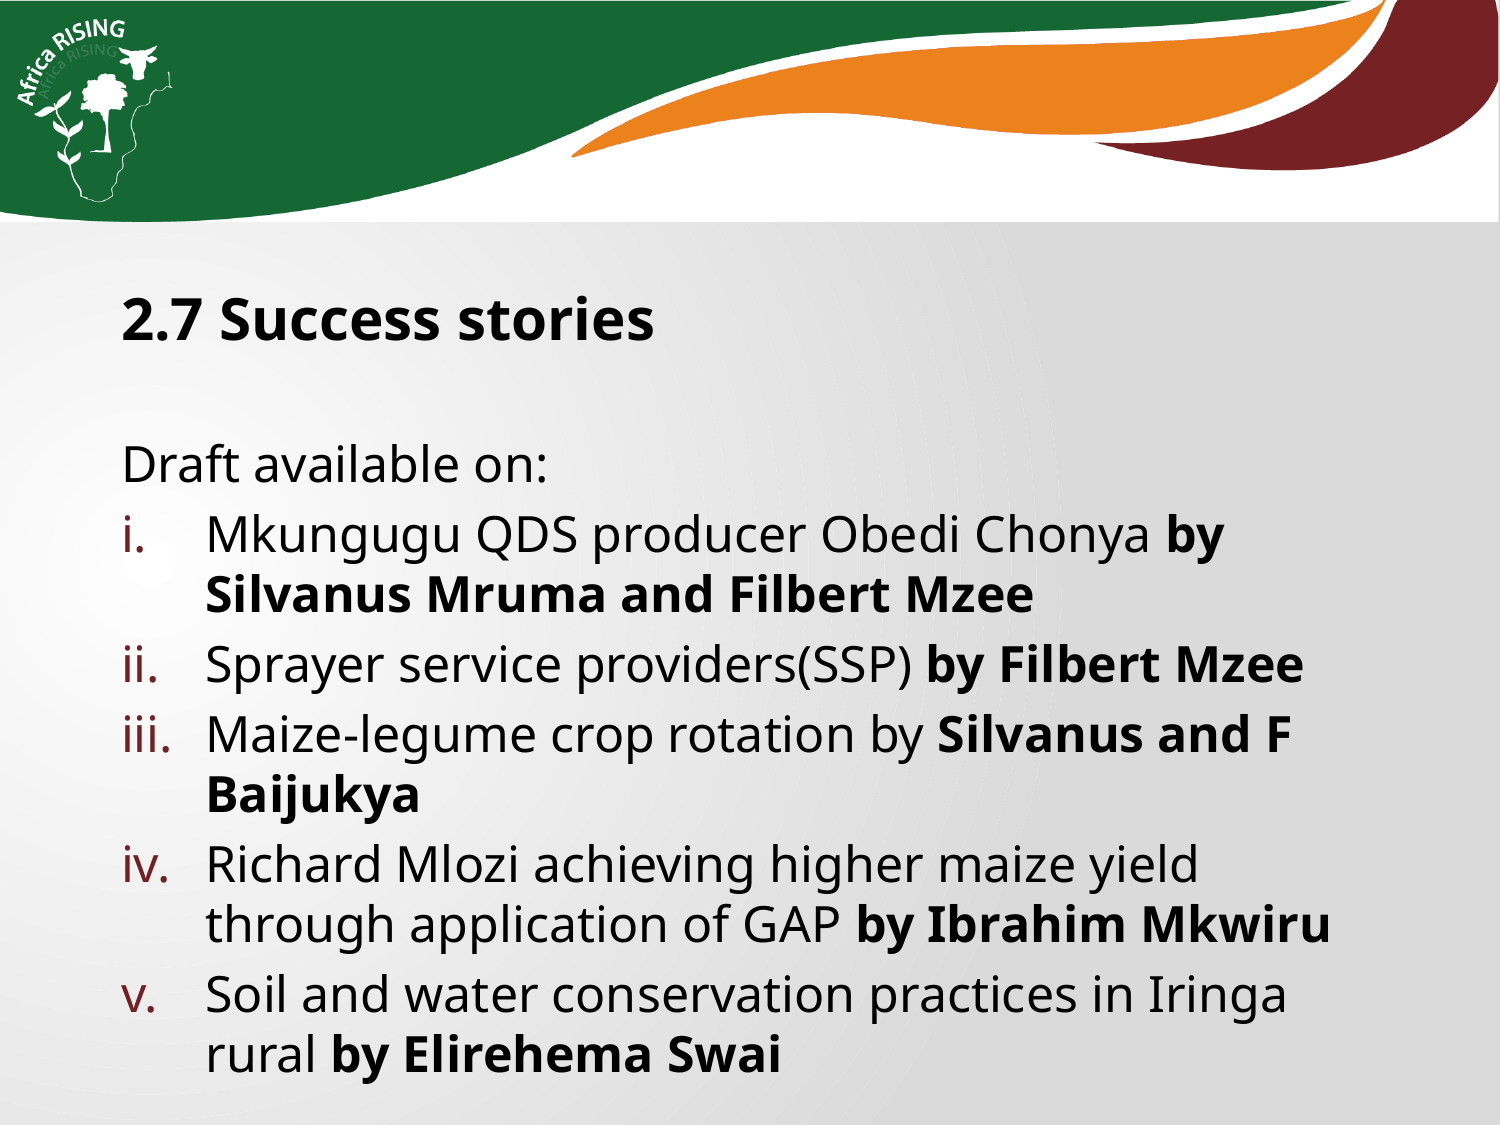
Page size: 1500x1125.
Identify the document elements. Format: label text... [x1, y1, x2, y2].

list 2.7 Success stories Draft available on: Mkungugu QDS producer Obedi Chonya by Silvanus Mruma and Filbert Mzee Sprayer service providers(SSP) by Filbert Mzee Maize-legume crop rotation by Silvanus and F Baijukya Richard Mlozi achieving higher maize yield through application of GAP by Ibrahim Mkwiru Soil and water conservation practices in Iringa rural by Elirehema Swai [87, 275, 1363, 413]
picture [0, 0, 1499, 222]
